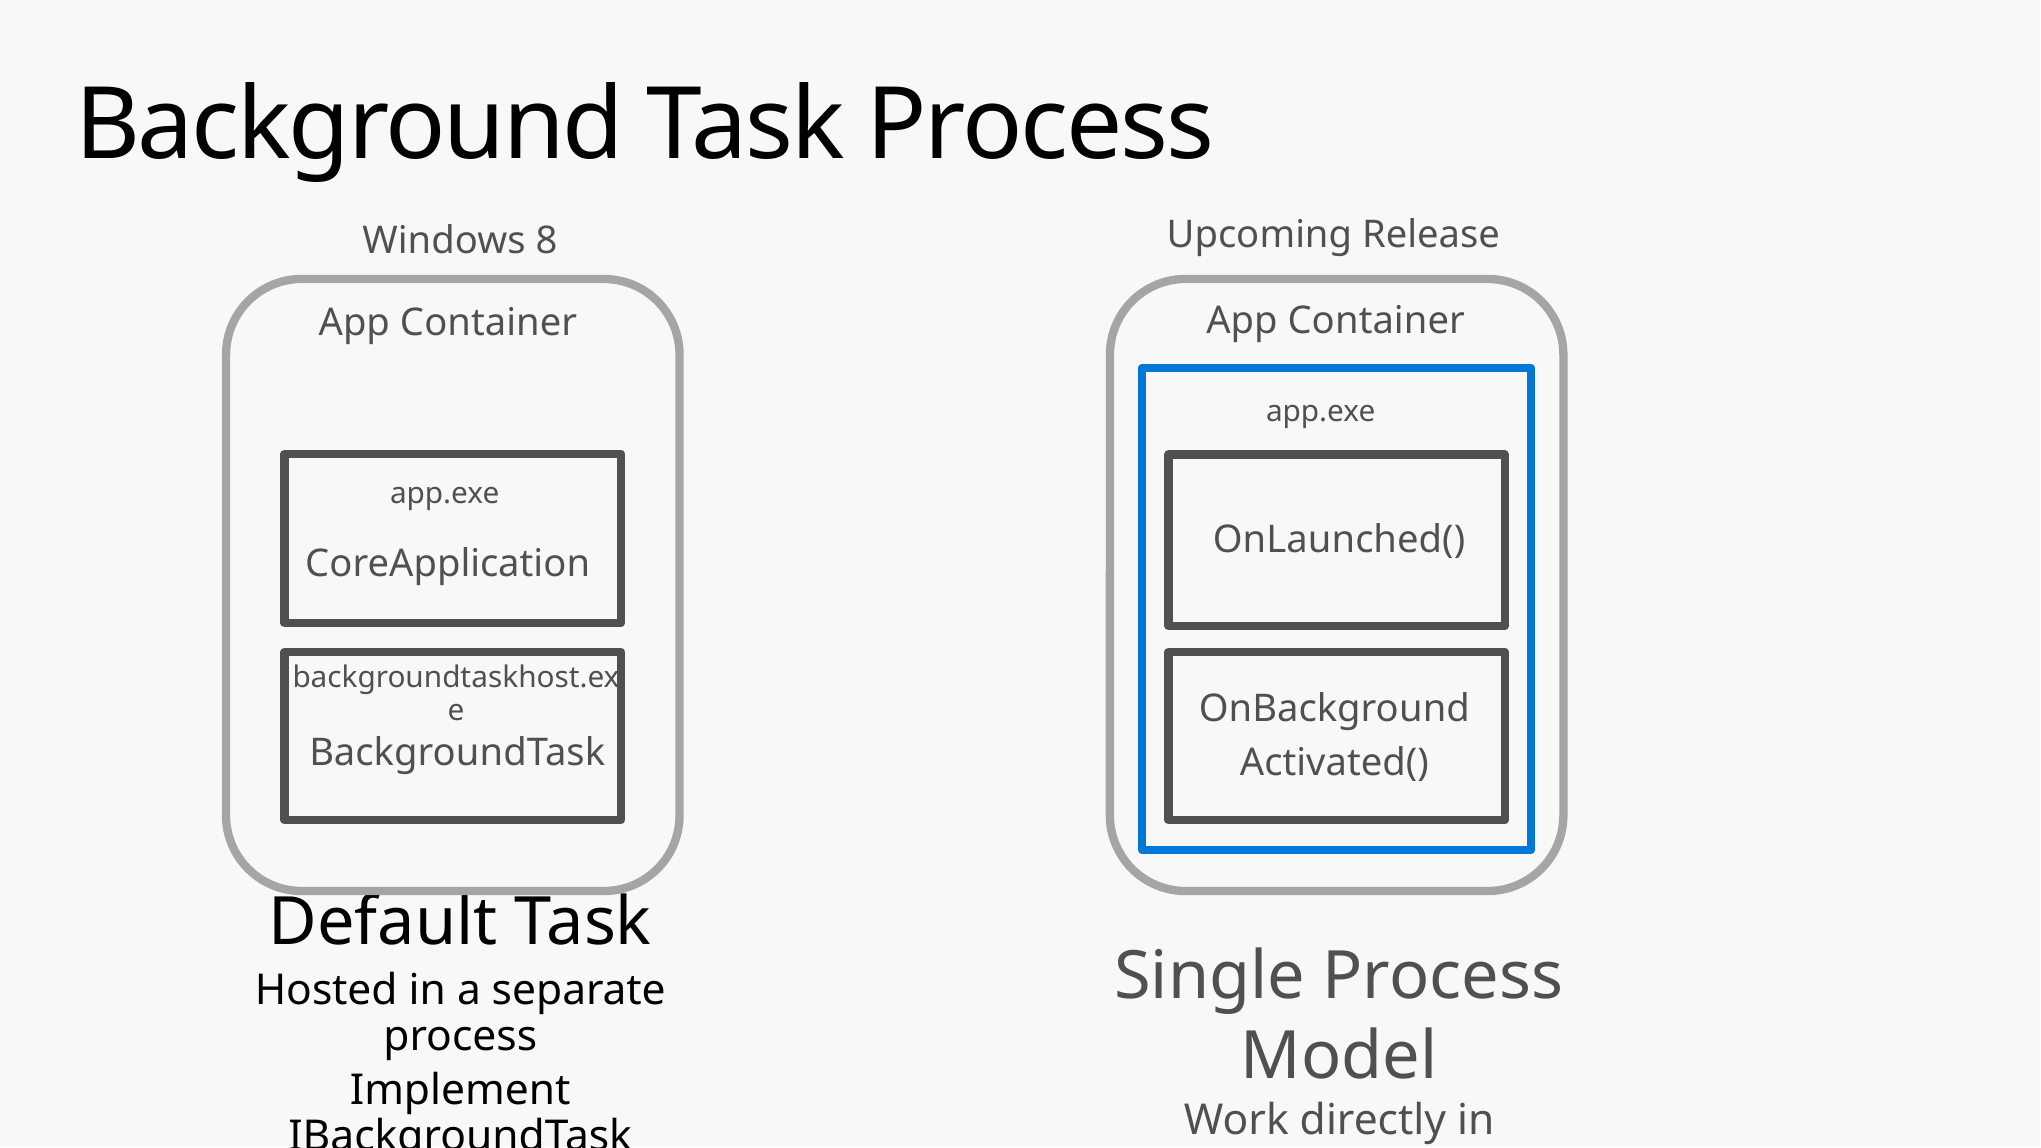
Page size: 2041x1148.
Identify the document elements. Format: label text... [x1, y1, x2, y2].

title Background Task Process [45, 48, 1996, 199]
list Default Task Hosted in a separate process Implement IBackgroundTask [165, 883, 755, 1148]
text_box Single Process Model Work directly in CoreApplication Less Code, Easier communication [1025, 924, 1653, 1148]
text_box Windows 8 [332, 200, 588, 276]
text_box app.exe [1236, 379, 1406, 444]
text_box OnLaunched() [1182, 499, 1496, 582]
text_box OnBackground Activated() [1168, 664, 1501, 808]
text_box App Container [1176, 279, 1495, 363]
text_box [1167, 651, 1506, 821]
text_box [1108, 278, 1565, 892]
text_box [225, 276, 680, 892]
text_box Upcoming Release [1136, 193, 1531, 277]
text_box [1167, 454, 1506, 627]
text_box [1141, 367, 1532, 851]
